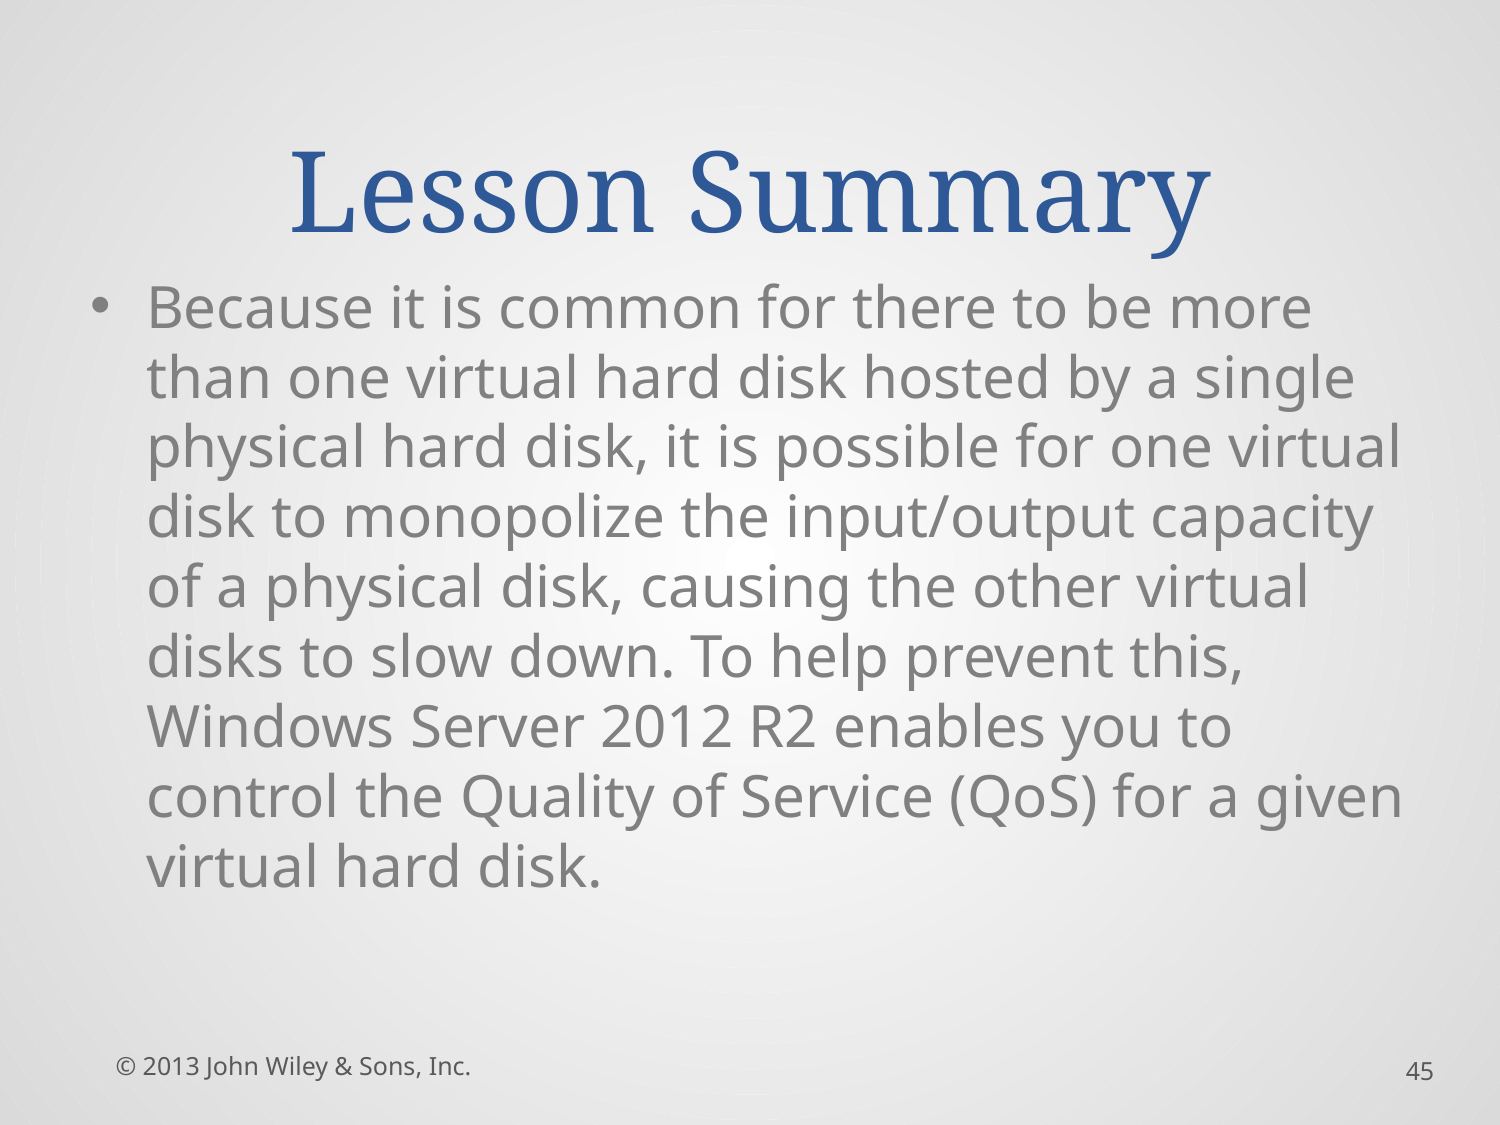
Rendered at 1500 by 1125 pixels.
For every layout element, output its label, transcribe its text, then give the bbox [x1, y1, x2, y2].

slide_number 45 [1401, 1042, 1494, 1103]
footer © 2013 John Wiley & Sons, Inc. [108, 1037, 576, 1098]
list Because it is common for there to be more than one virtual hard disk hosted by a single physical hard disk, it is possible for one virtual disk to monopolize the input/output capacity of a physical disk, causing the other virtual disks to slow down. To help prevent this, Windows Server 2012 R2 enables you to control the Quality of Service (QoS) for a given virtual hard disk. [75, 262, 1425, 1005]
title Lesson Summary [75, 0, 1425, 262]
